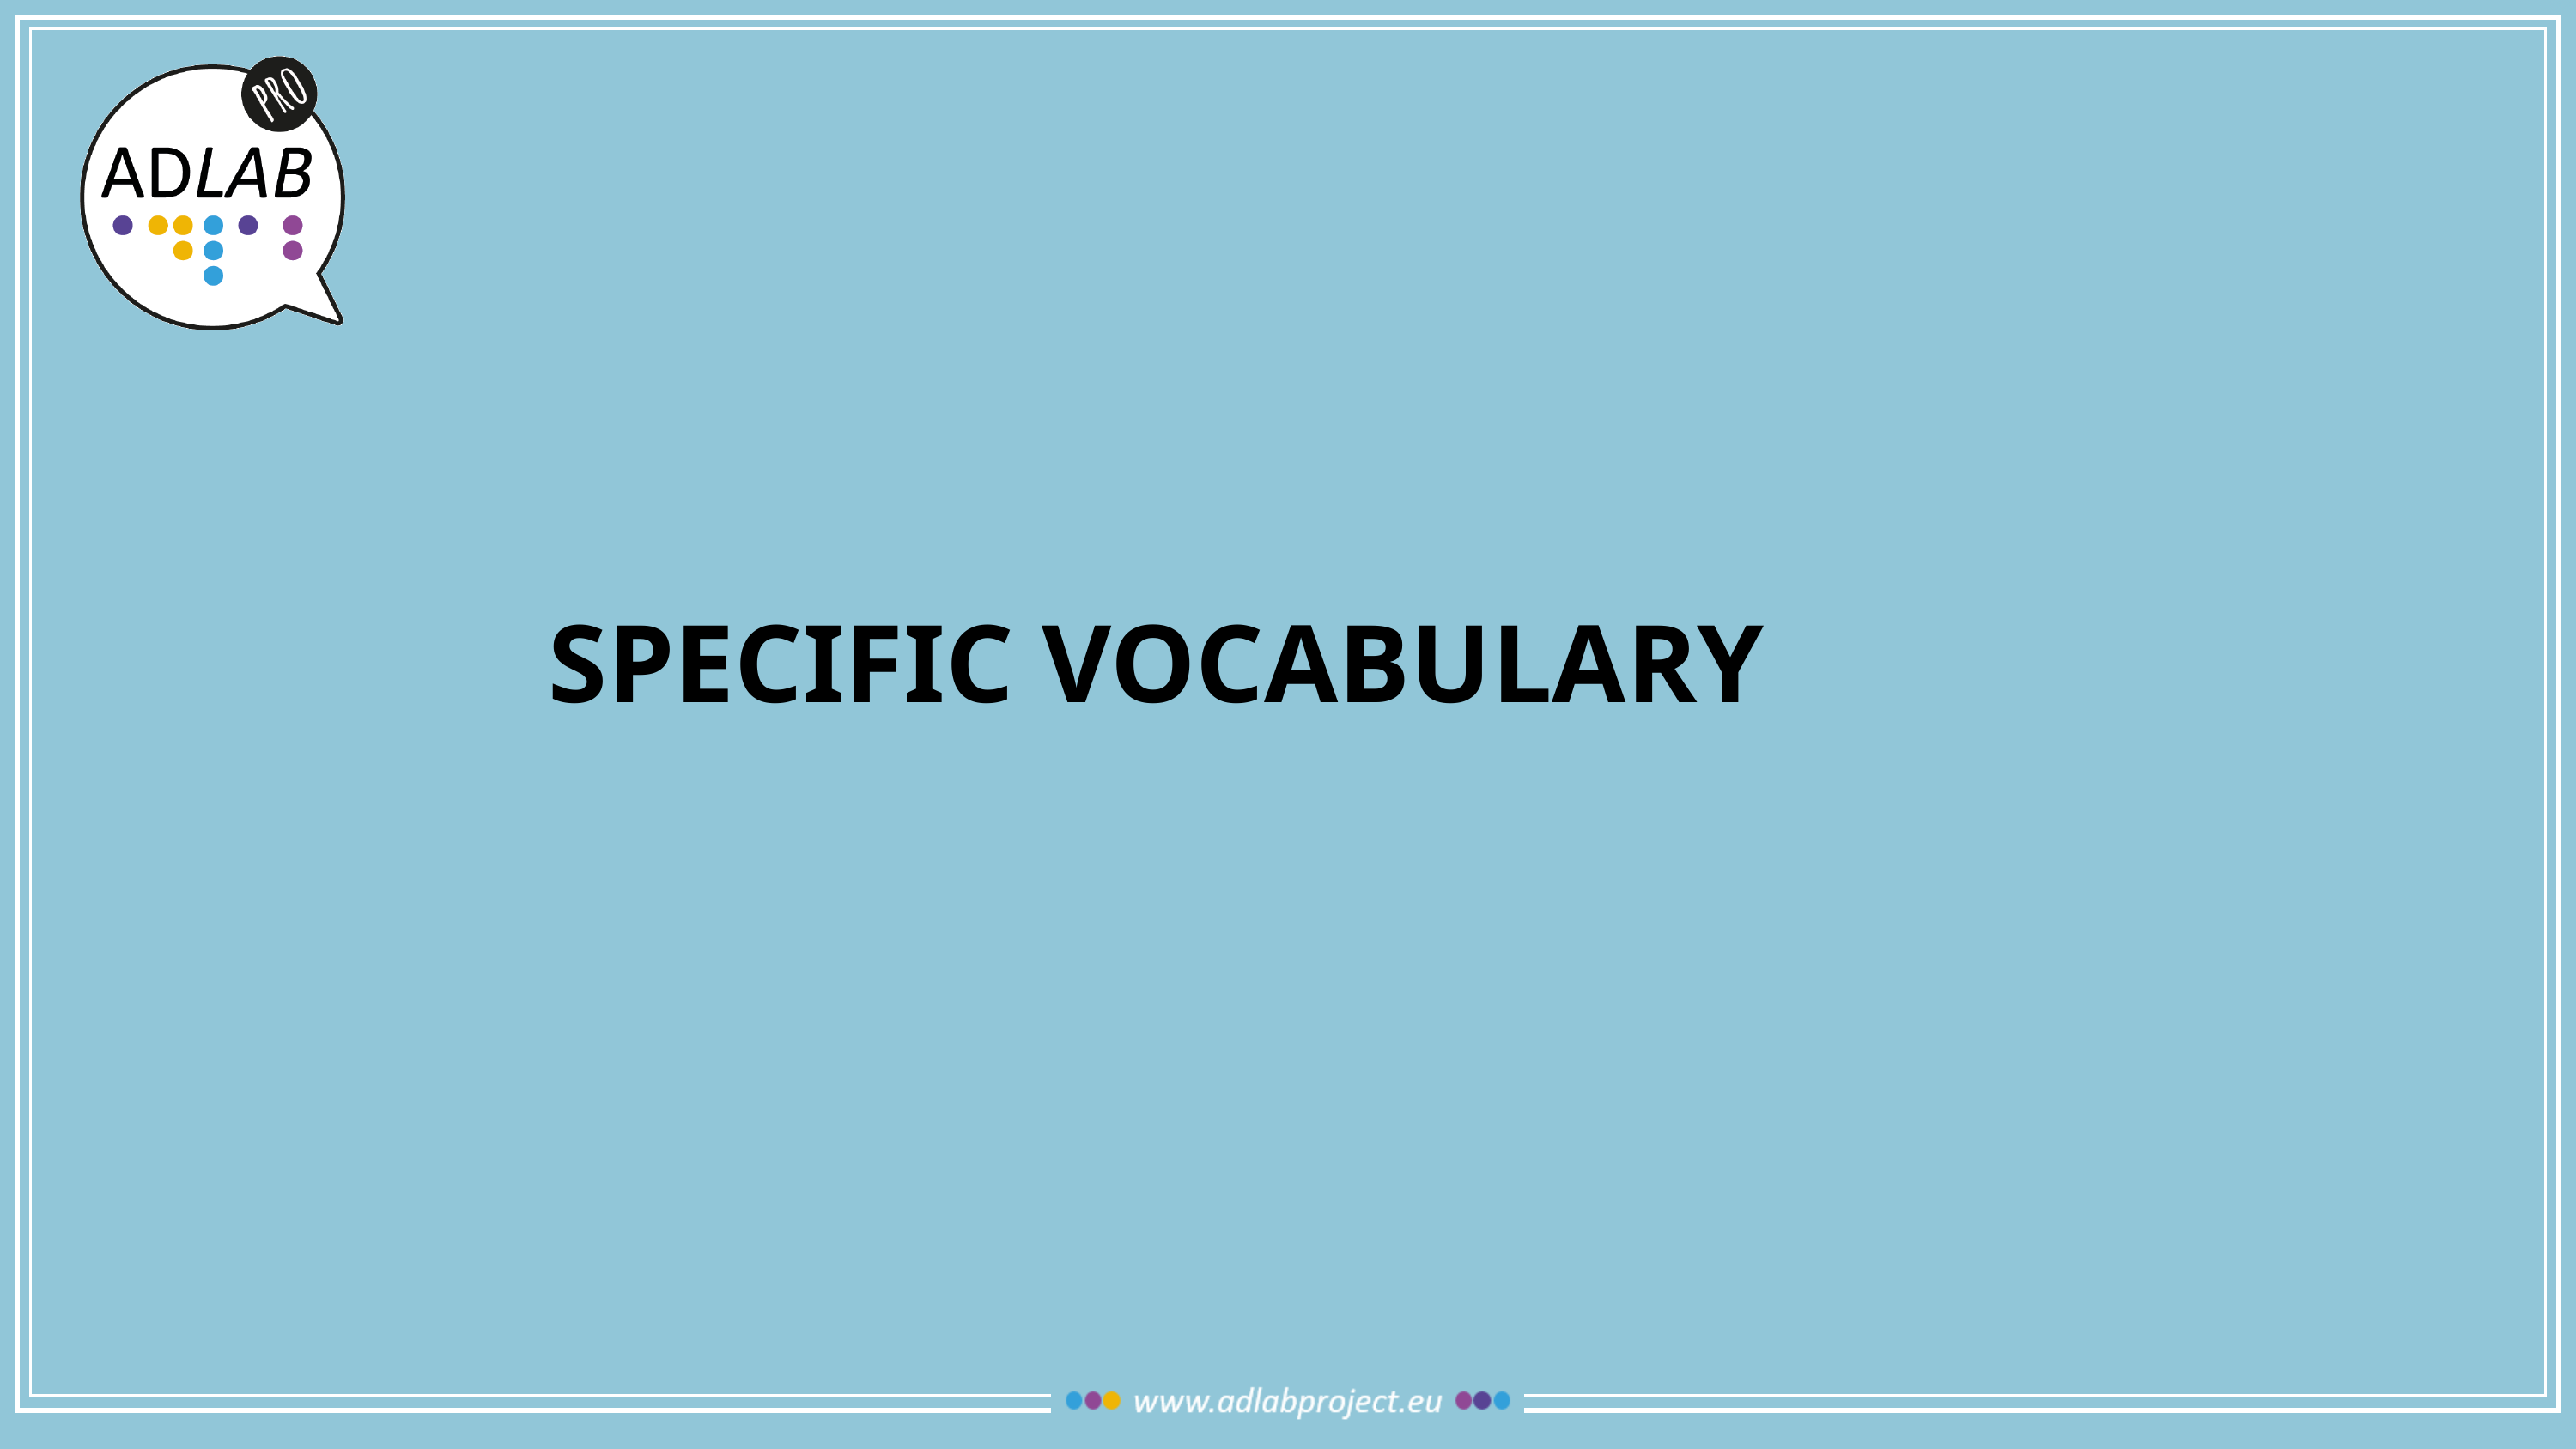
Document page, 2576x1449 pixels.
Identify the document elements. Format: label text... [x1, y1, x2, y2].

picture [1051, 1378, 1524, 1429]
picture [72, 49, 353, 330]
title Specific vocabulary [0, 527, 2478, 808]
